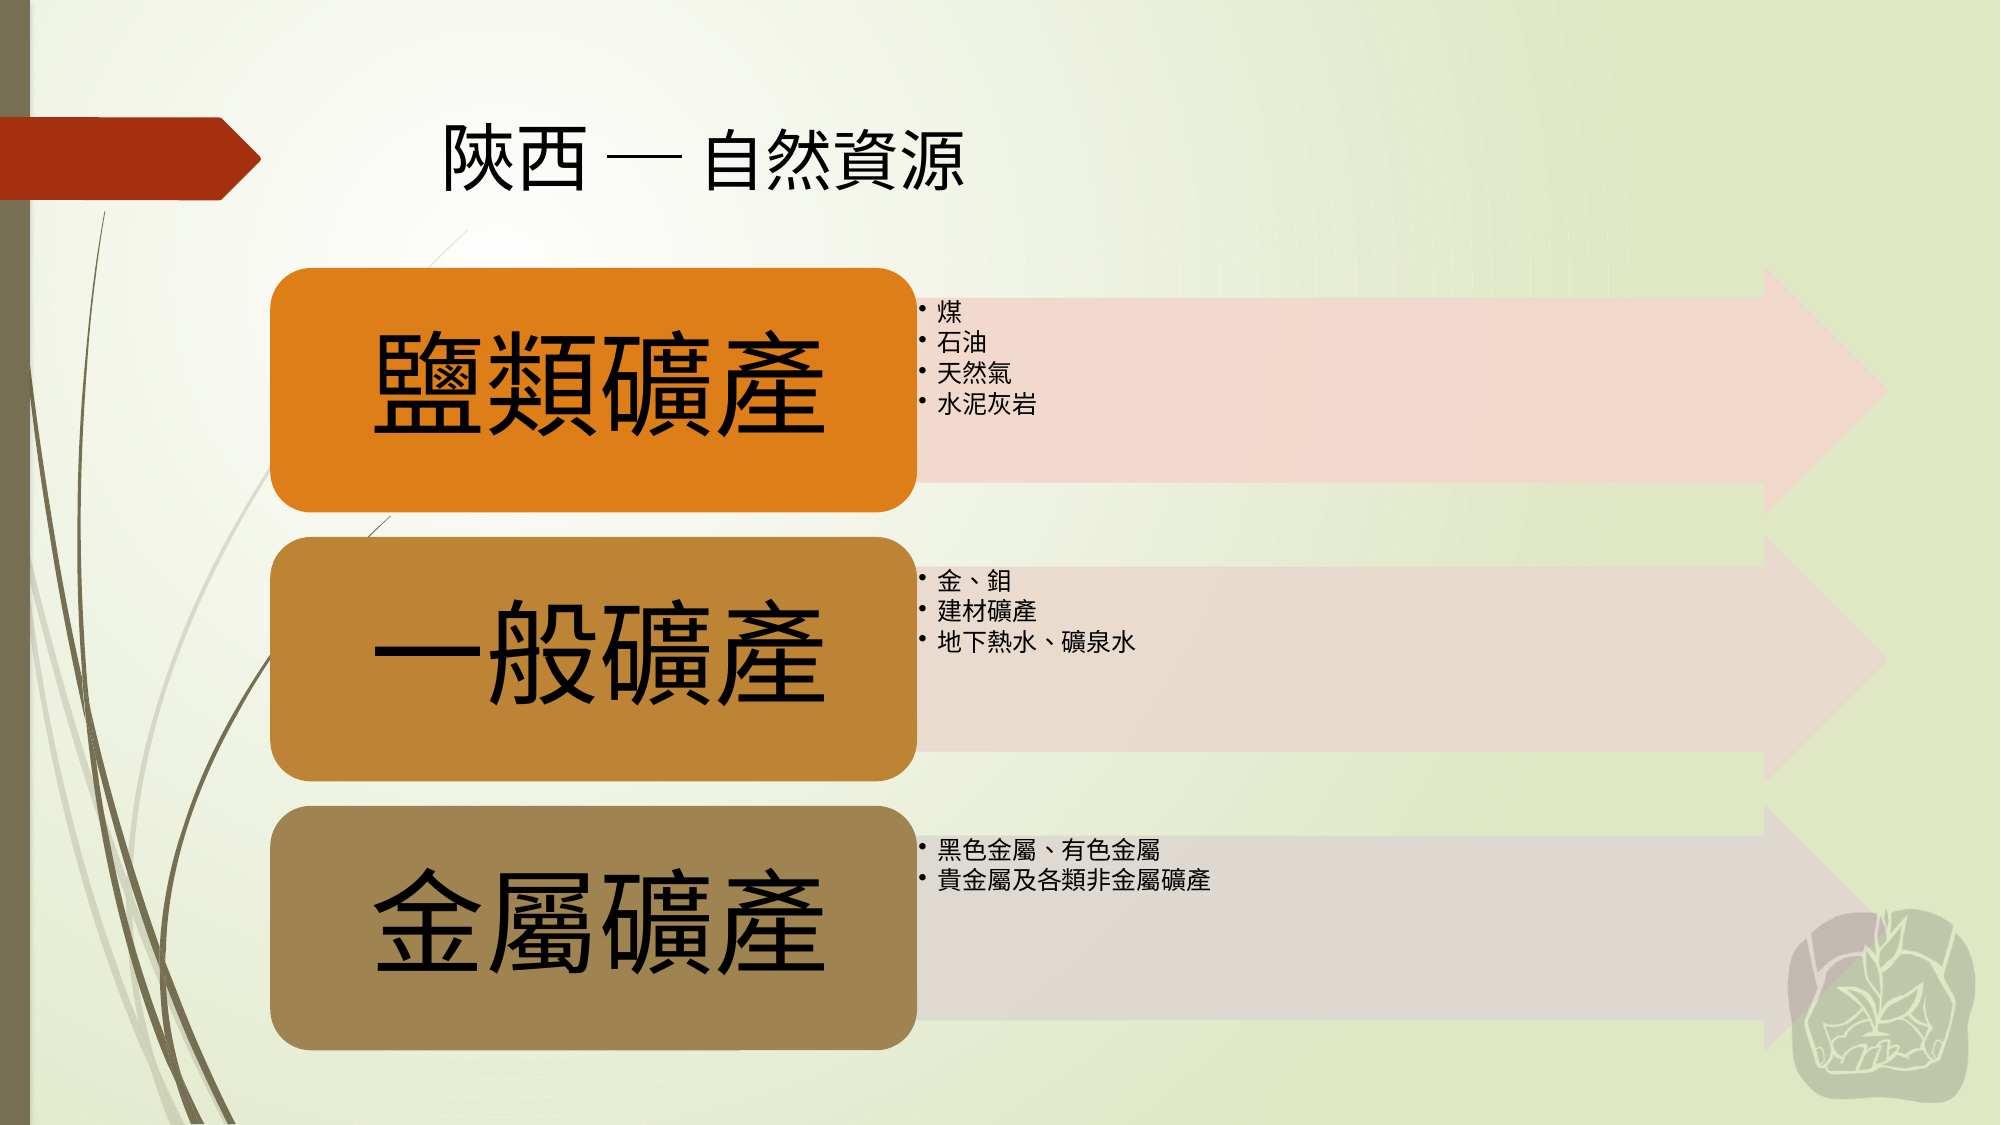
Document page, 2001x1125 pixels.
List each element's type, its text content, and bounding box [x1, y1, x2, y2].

picture [1786, 906, 1976, 1103]
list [269, 267, 1888, 1051]
title 陝西 ─ 自然資源 [425, 102, 1888, 267]
